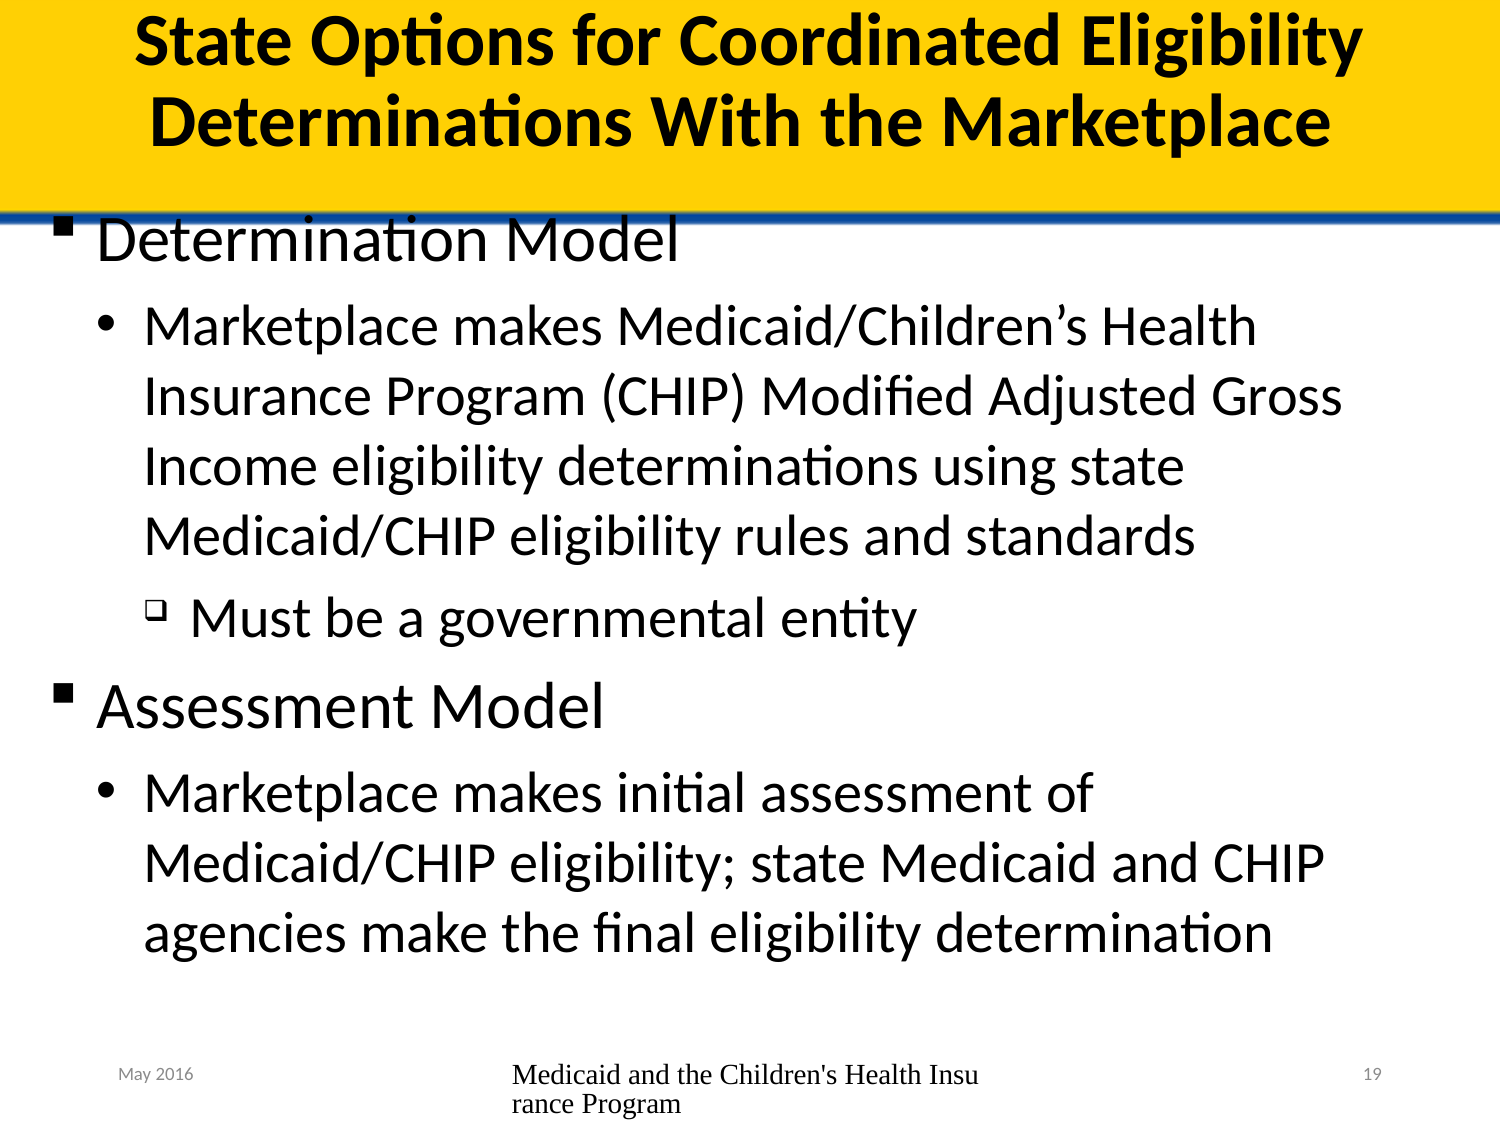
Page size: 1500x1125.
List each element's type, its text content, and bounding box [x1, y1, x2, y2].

list Determination Model Marketplace makes Medicaid/Children’s Health Insurance Program (CHIP) Modified Adjusted Gross Income eligibility determinations using state Medicaid/CHIP eligibility rules and standards Must be a governmental entity Assessment Model Marketplace makes initial assessment of Medicaid/CHIP eligibility; state Medicaid and CHIP agencies make the final eligibility determination [33, 186, 1473, 1043]
title State Options for Coordinated Eligibility Determinations With the Marketplace [103, 2, 1397, 161]
footer Medicaid and the Children's Health Insurance Program [496, 1042, 1004, 1103]
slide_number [103, 1042, 441, 1103]
slide_number 19 [1059, 1042, 1397, 1103]
picture [0, 0, 1500, 1125]
